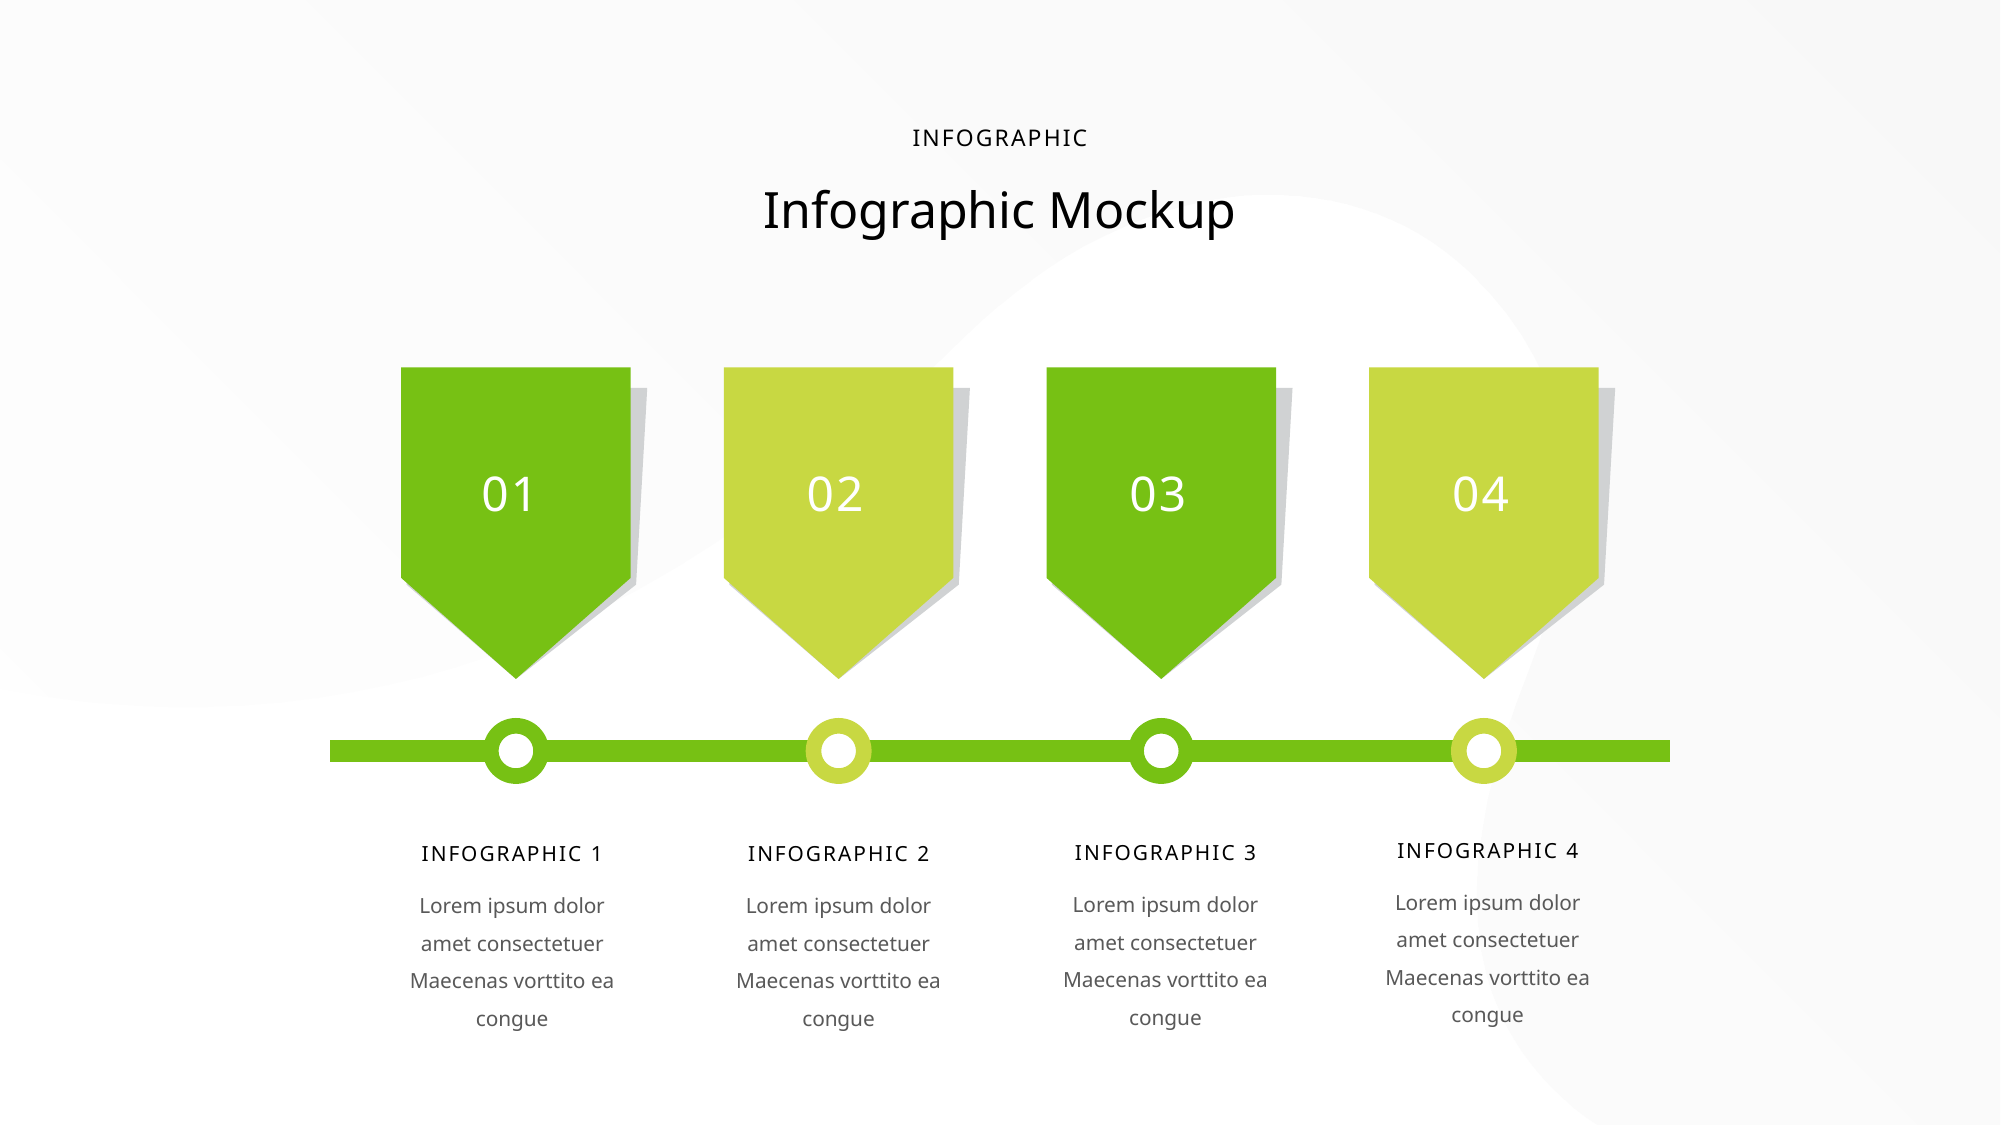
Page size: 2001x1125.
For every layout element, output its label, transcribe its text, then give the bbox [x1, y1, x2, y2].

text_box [329, 367, 1671, 784]
text_box INFOGRAPHIC 4 [1342, 829, 1634, 870]
text_box INFOGRAPHIC 3 [1040, 831, 1291, 872]
text_box INFOGRAPHIC 2 [703, 832, 974, 873]
text_box Lorem ipsum dolor amet consectetuer Maecenas vorttito ea congue [1352, 869, 1623, 1035]
text_box Lorem ipsum dolor amet consectetuer Maecenas vorttito ea congue [1030, 872, 1301, 1037]
text_box INFOGRAPHIC [817, 116, 1183, 159]
text_box Infographic Mockup [574, 171, 1426, 246]
text_box INFOGRAPHIC 1 [377, 832, 648, 873]
text_box Lorem ipsum dolor amet consectetuer Maecenas vorttito ea congue [703, 873, 974, 1038]
text_box Lorem ipsum dolor amet consectetuer Maecenas vorttito ea congue [377, 873, 648, 1038]
